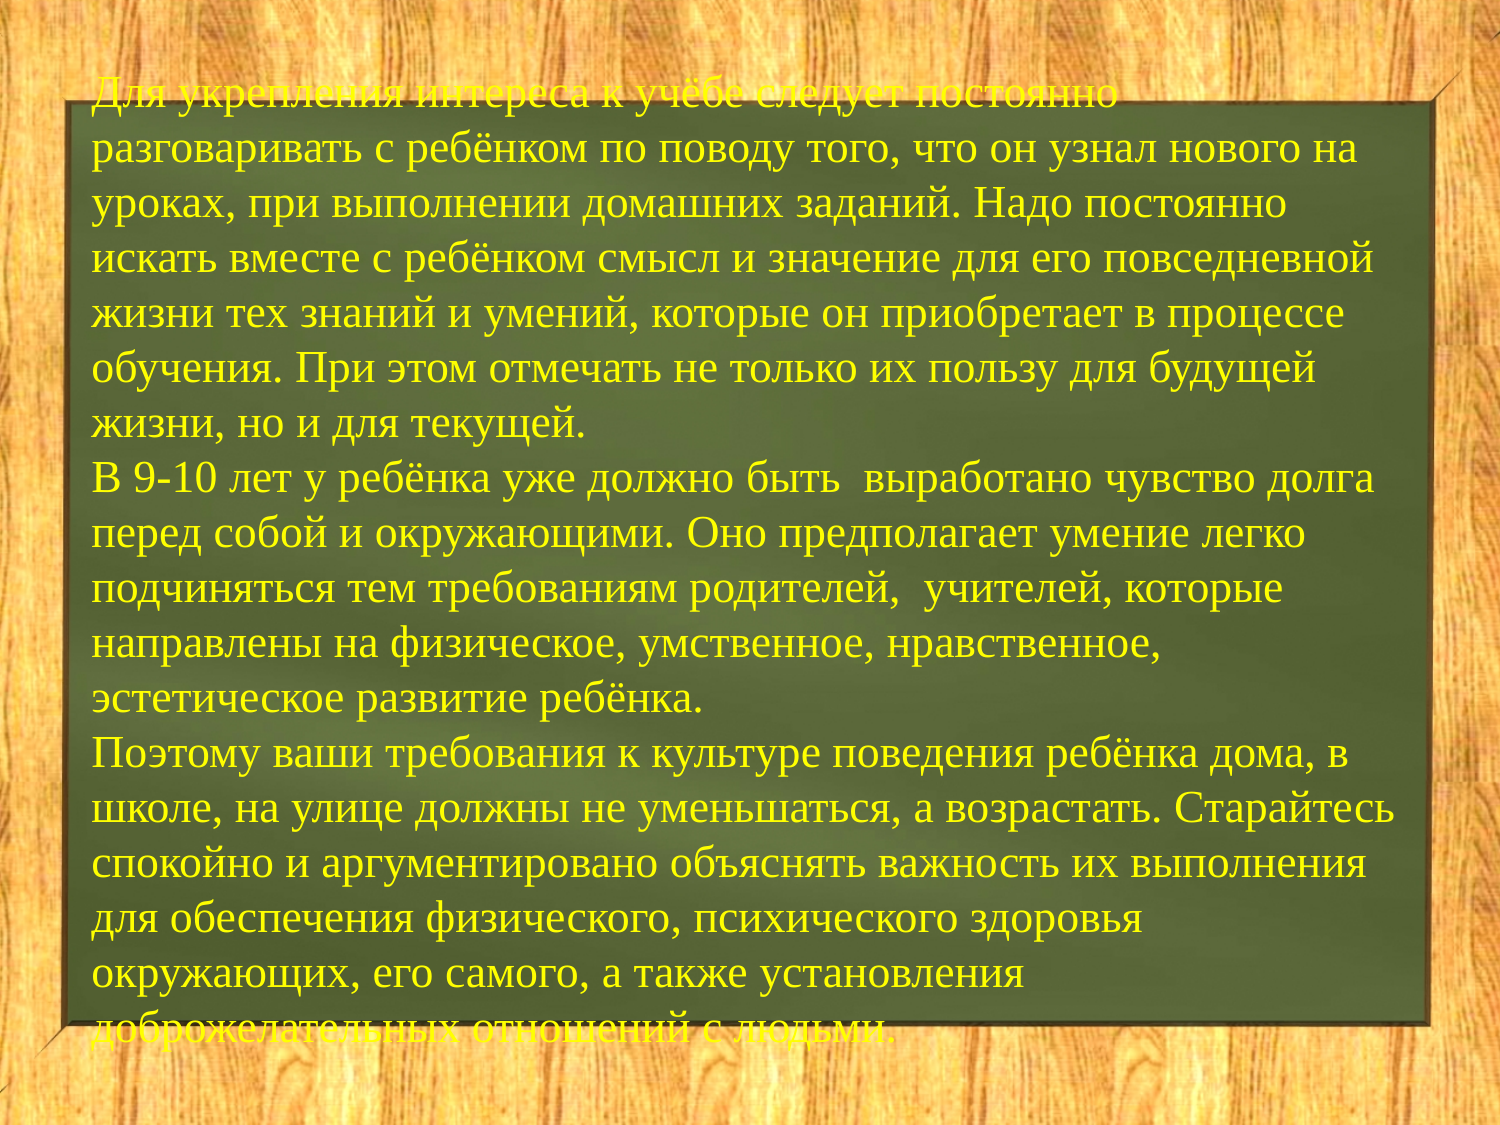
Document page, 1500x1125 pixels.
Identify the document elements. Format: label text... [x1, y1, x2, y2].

picture [0, 0, 1500, 1125]
text_box Для укрепления интереса к учёбе следует постоянно разговаривать с ребёнком по поводу того, что он узнал нового на уроках, при выполнении домашних заданий. Надо постоянно искать вместе с ребёнком смысл и значение для его повседневной жизни тех знаний и умений, которые он приобретает в процессе обучения. При этом отмечать не только их пользу для будущей жизни, но и для текущей. В 9-10 лет у ребёнка уже должно быть выработано чувство долга перед собой и окружающими. Оно предполагает умение легко подчиняться тем требованиям родителей, учителей, которые направлены на физическое, умственное, нравственное, эстетическое развитие ребёнка. Поэтому ваши требования к культуре поведения ребёнка дома, в школе, на улице должны не уменьшаться, а возрастать. Старайтесь спокойно и аргументировано объяснять важность их выполнения для обеспечения физического, психического здоровья окружающих, его самого, а также установления доброжелательных отношений с людьми. [76, 54, 1412, 1059]
